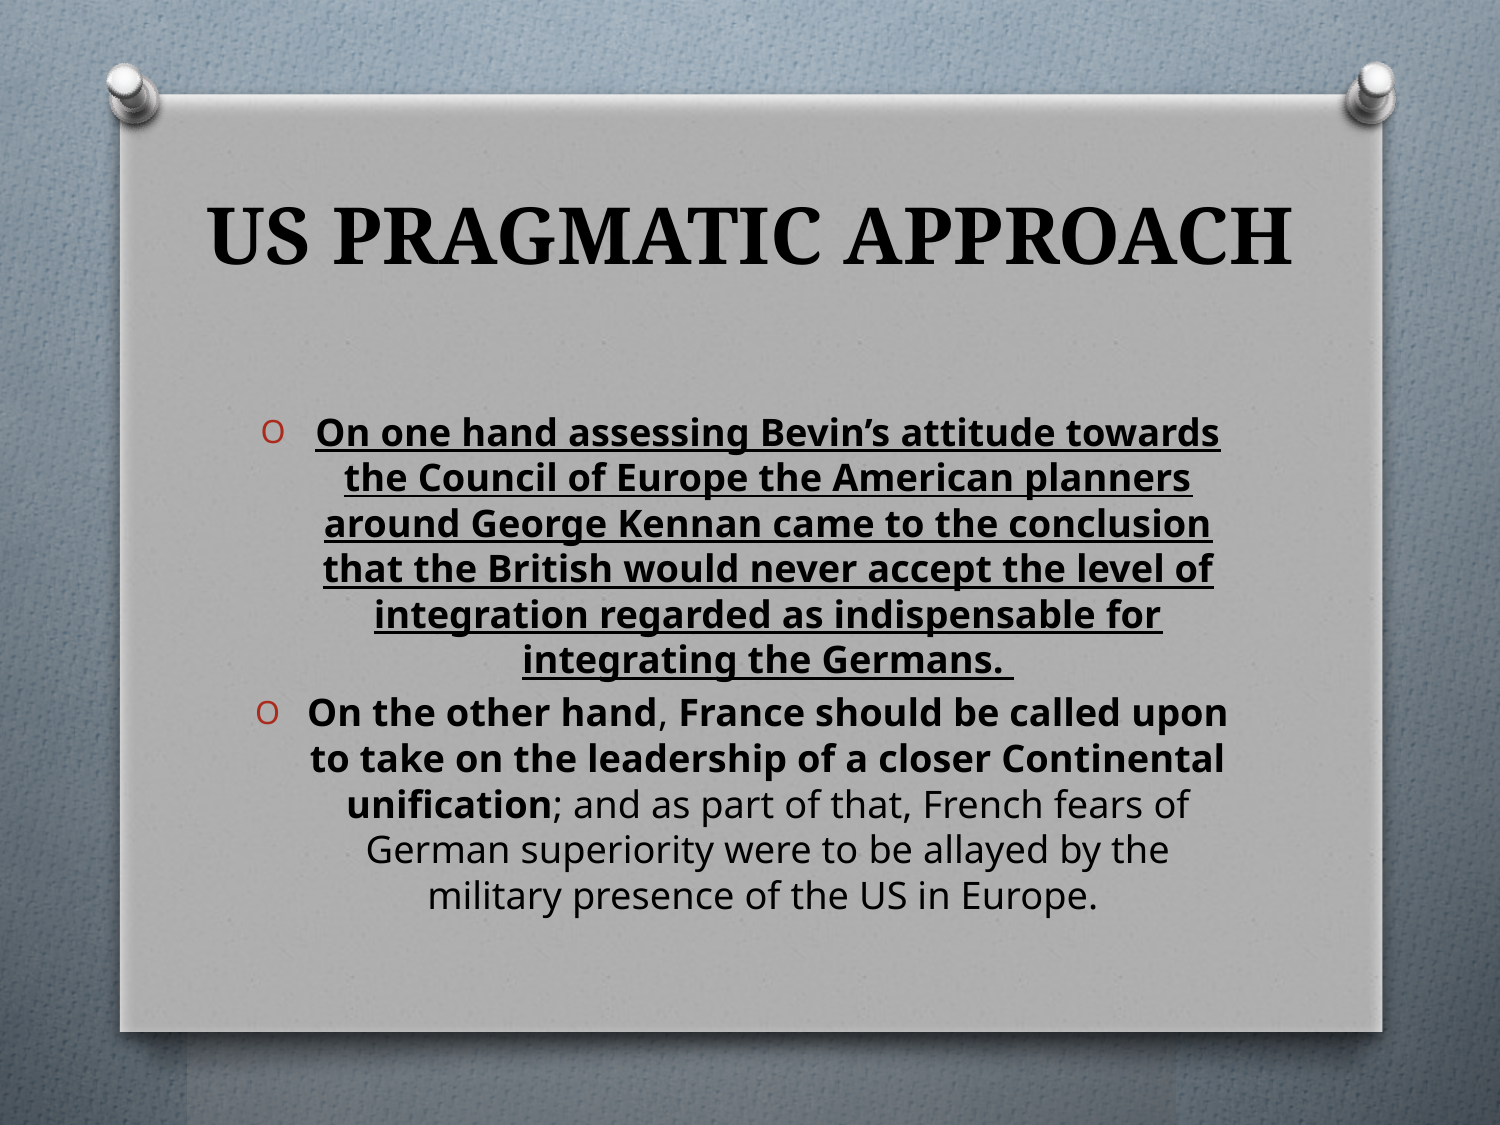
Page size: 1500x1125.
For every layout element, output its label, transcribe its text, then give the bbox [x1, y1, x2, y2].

title US PRAGMATIC APPROACH [179, 134, 1323, 332]
picture [1317, 35, 1439, 156]
picture [75, 29, 198, 153]
list On one hand assessing Bevin’s attitude towards the Council of Europe the American planners around George Kennan came to the conclusion that the British would never accept the level of integration regarded as indispensable for integrating the Germans. On the other hand, France should be called upon to take on the leadership of a closer Continental unification; and as part of that, French fears of German superiority were to be allayed by the military presence of the US in Europe. [240, 347, 1257, 939]
